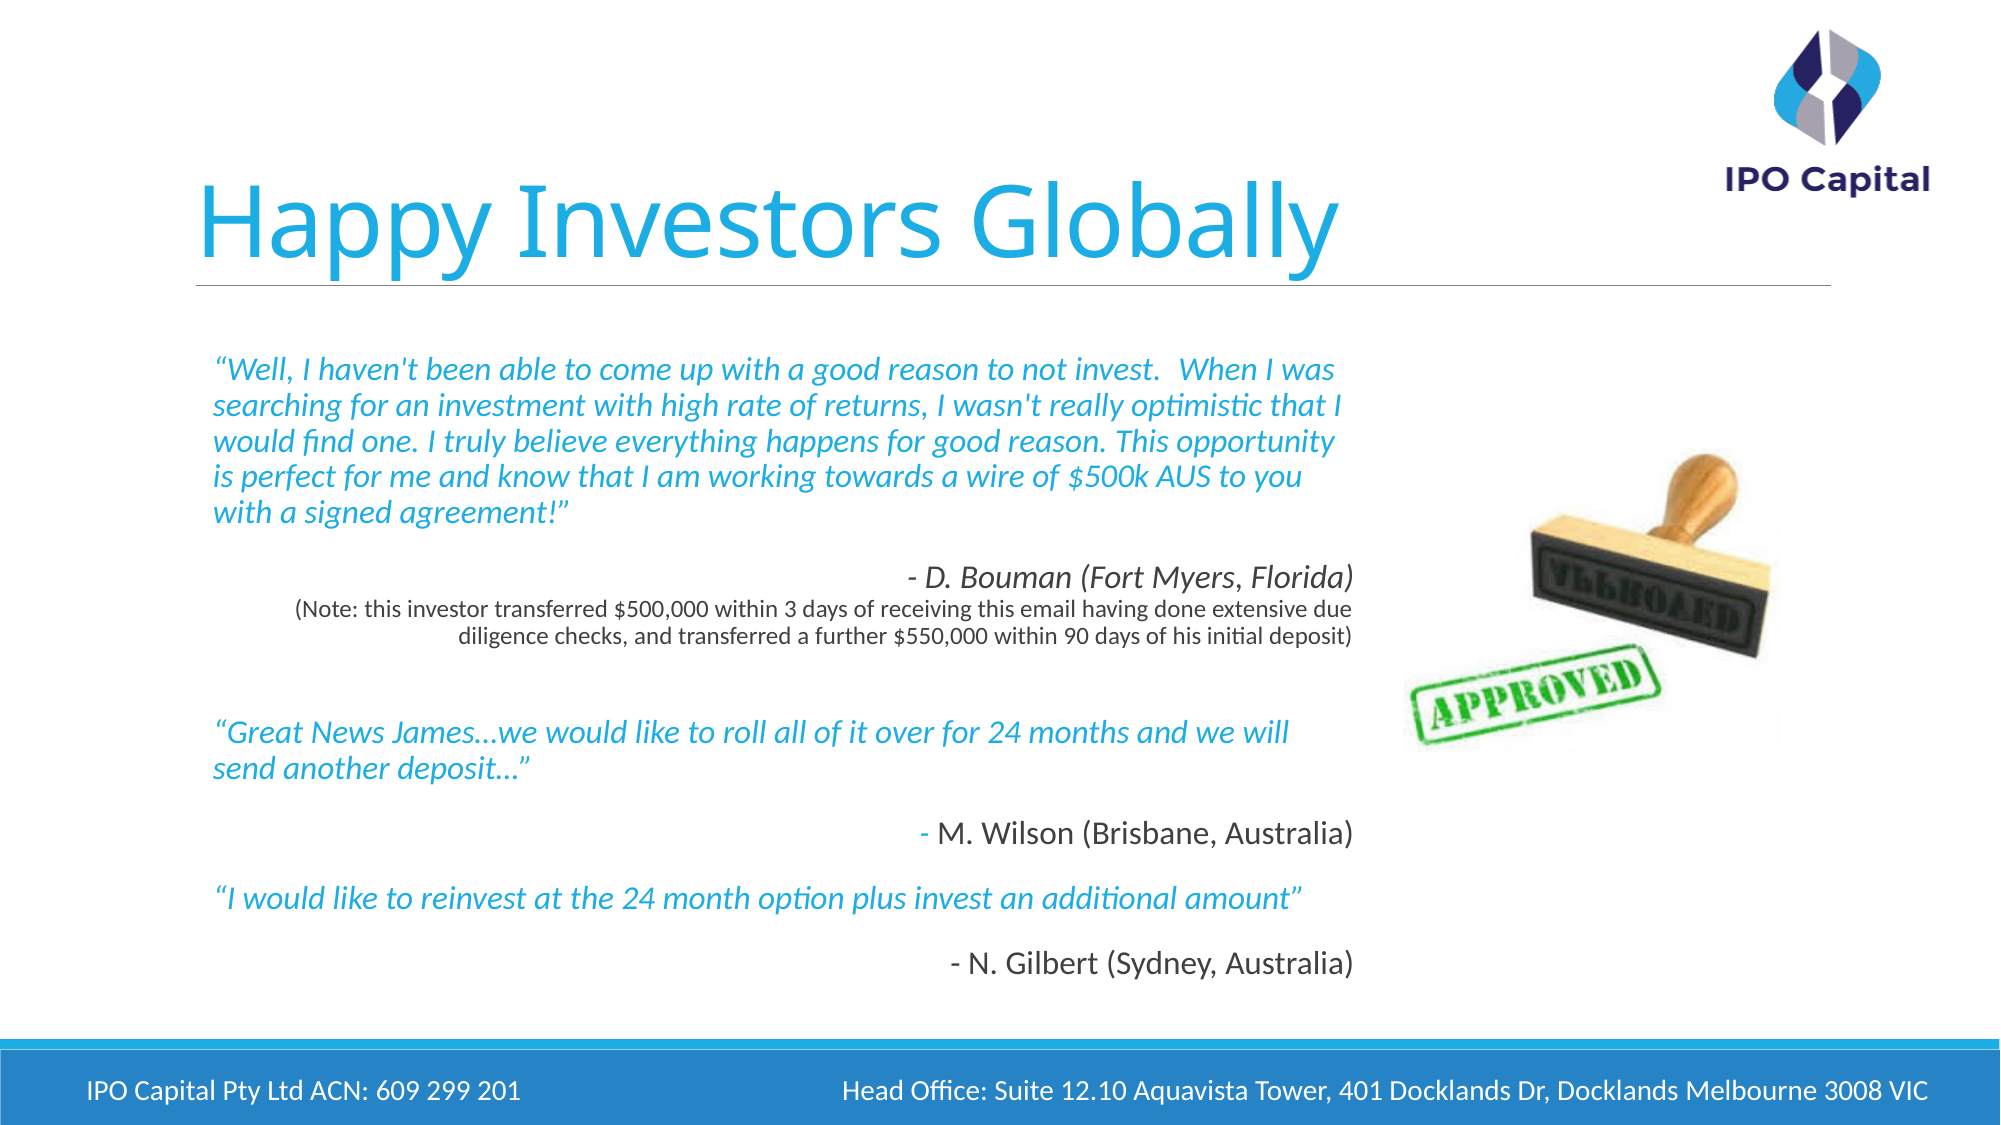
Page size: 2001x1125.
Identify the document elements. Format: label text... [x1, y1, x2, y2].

list “Well, I haven't been able to come up with a good reason to not invest. When I was searching for an investment with high rate of returns, I wasn't really optimistic that I would find one. I truly believe everything happens for good reason. This opportunity is perfect for me and know that I am working towards a wire of $500k AUS to you with a signed agreement!” - D. Bouman (Fort Myers, Florida) (Note: this investor transferred $500,000 within 3 days of receiving this email having done extensive due diligence checks, and transferred a further $550,000 within 90 days of his initial deposit) “Great News James…we would like to roll all of it over for 24 months and we will send another deposit…” - M. Wilson (Brisbane, Australia) “I would like to reinvest at the 24 month option plus invest an additional amount” - N. Gilbert (Sydney, Australia) [212, 343, 1355, 1007]
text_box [1684, 0, 1963, 209]
picture [1403, 447, 1780, 753]
title Happy Investors Globally [180, 47, 1830, 285]
text_box IPO Capital Pty Ltd ACN: 609 299 201 Head Office: Suite 12.10 Aquavista Tower, 401 Docklands Dr, Docklands Melbourne 3008 VIC [71, 1063, 1955, 1114]
